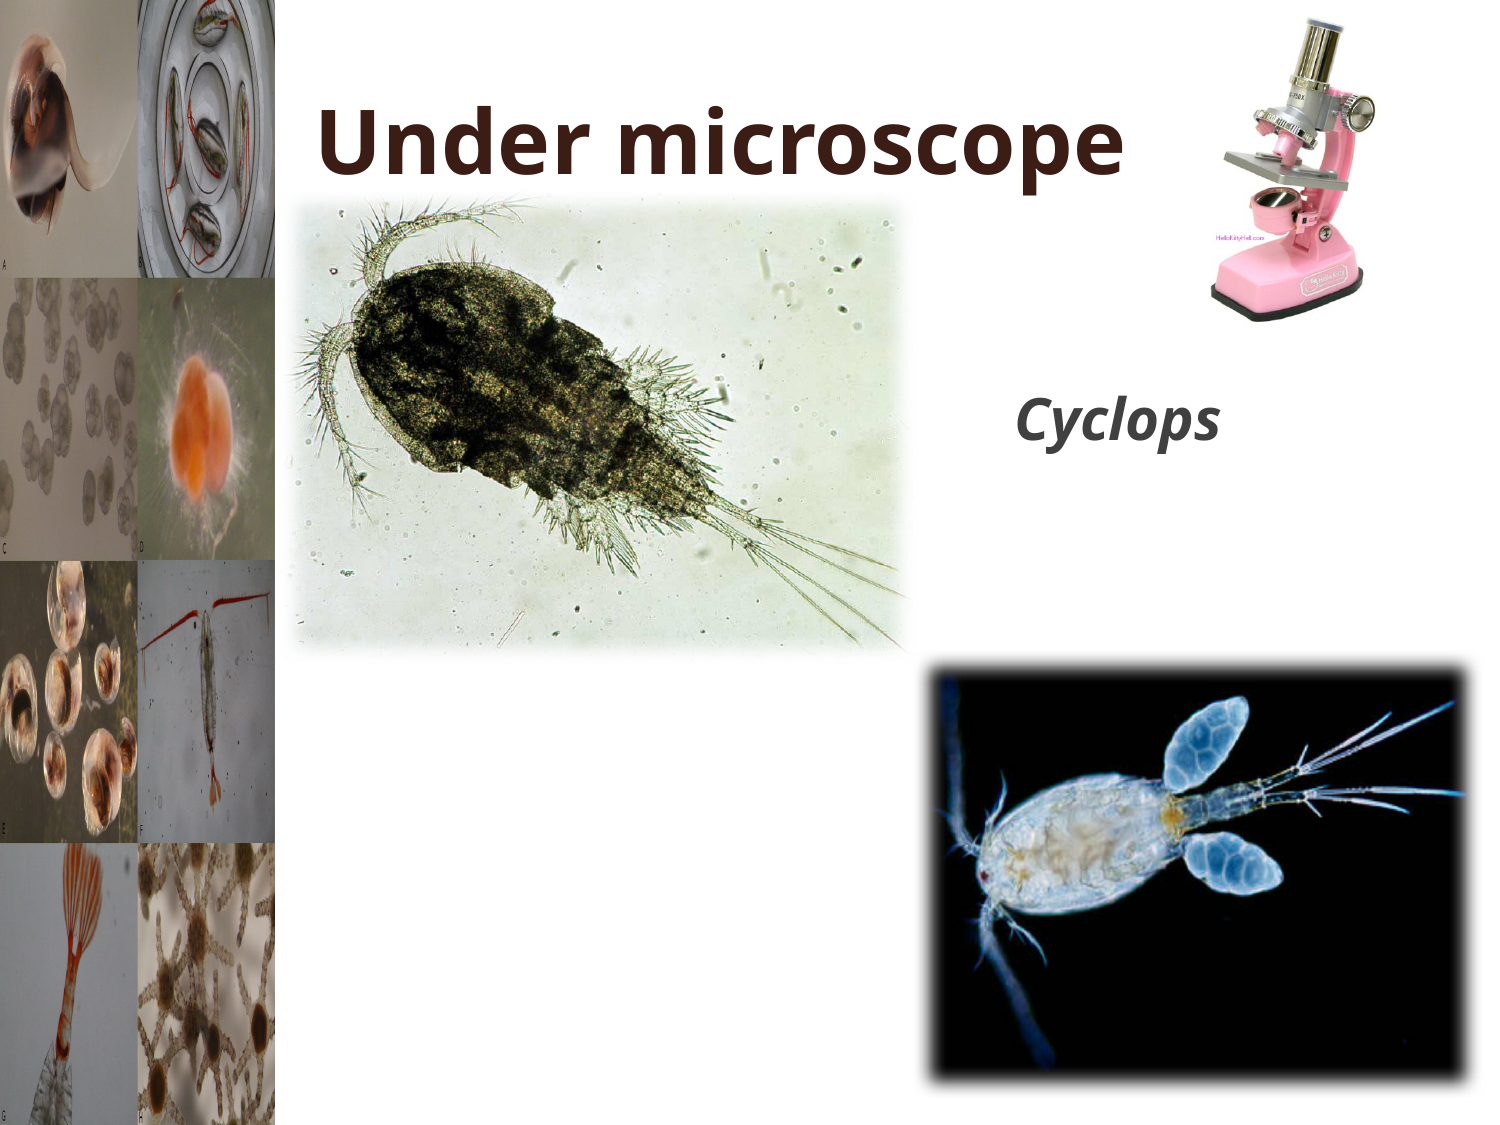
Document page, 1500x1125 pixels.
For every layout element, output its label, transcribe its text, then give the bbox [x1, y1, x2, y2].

text_box Cyclops [999, 375, 1313, 460]
picture [912, 649, 1483, 1101]
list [278, 187, 917, 666]
picture [0, 0, 276, 1125]
picture [1123, 3, 1466, 332]
title Under microscope [300, 45, 1117, 233]
